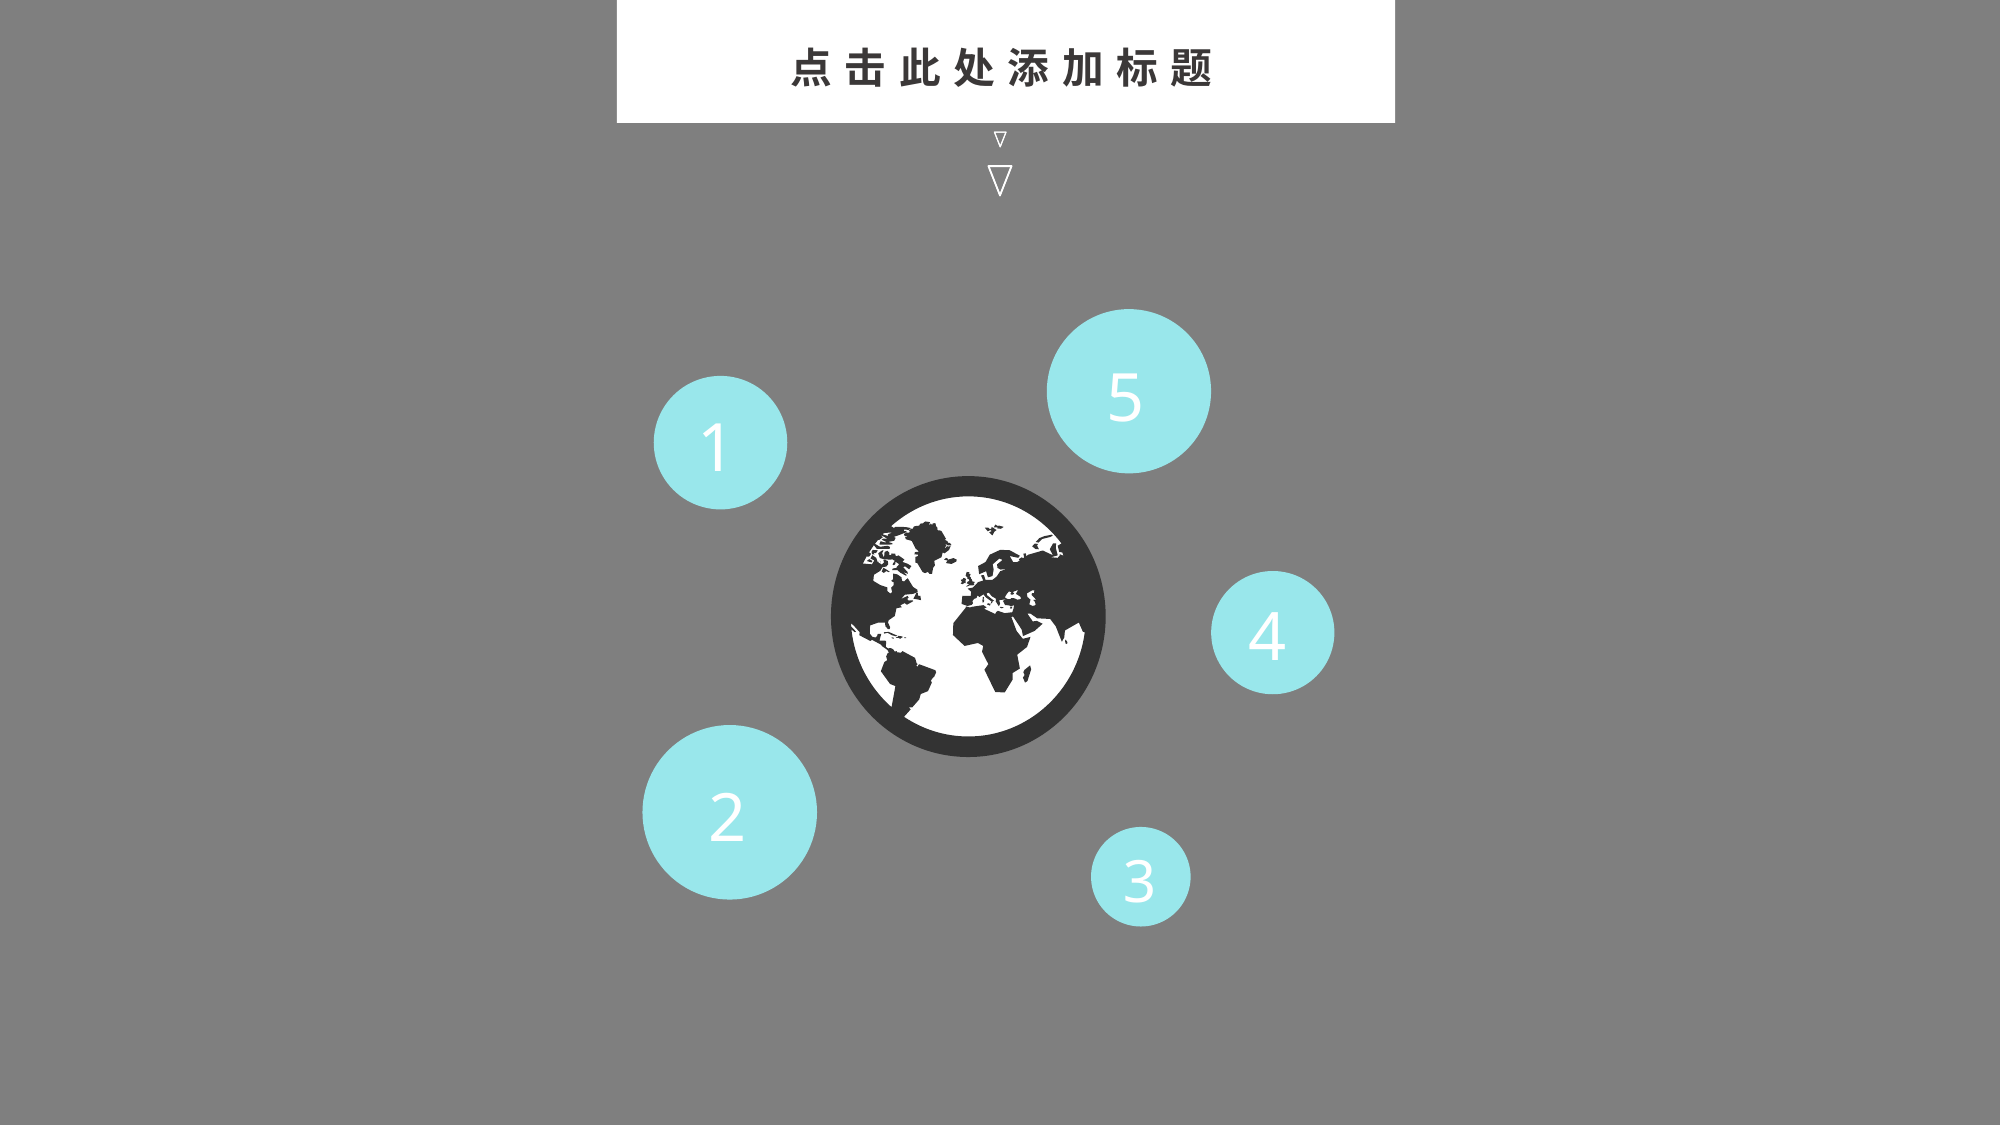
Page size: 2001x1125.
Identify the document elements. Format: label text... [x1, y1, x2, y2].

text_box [1211, 570, 1335, 695]
text_box 点击此处添加标题 [775, 34, 1307, 99]
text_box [642, 724, 818, 900]
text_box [830, 476, 1106, 758]
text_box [1091, 826, 1191, 927]
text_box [653, 375, 788, 510]
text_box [1046, 309, 1212, 474]
